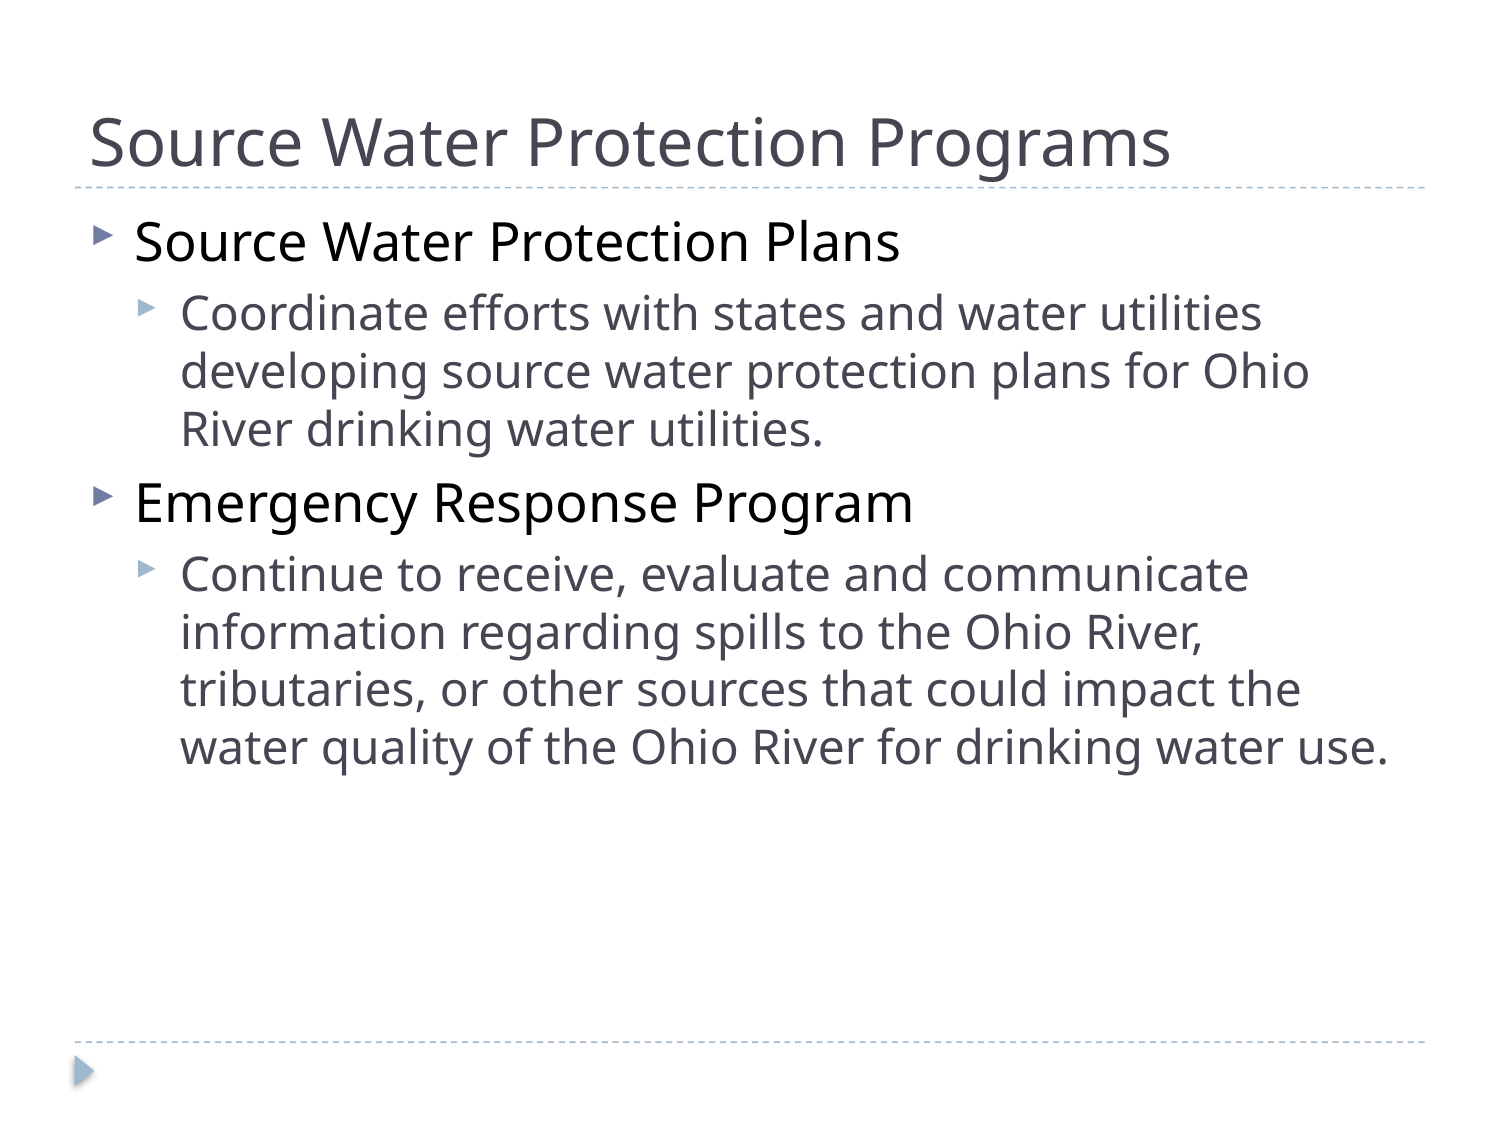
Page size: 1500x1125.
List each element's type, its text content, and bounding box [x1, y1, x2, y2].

list Source Water Protection Plans Coordinate efforts with states and water utilities developing source water protection plans for Ohio River drinking water utilities. Emergency Response Program Continue to receive, evaluate and communicate information regarding spills to the Ohio River, tributaries, or other sources that could impact the water quality of the Ohio River for drinking water use. [75, 200, 1425, 1010]
title Source Water Protection Programs [75, 24, 1425, 188]
